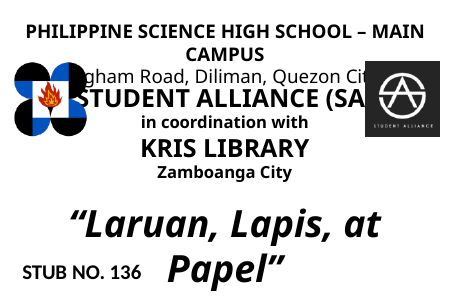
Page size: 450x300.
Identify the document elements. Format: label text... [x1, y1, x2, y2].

text_box STUB NO. 136 [7, 251, 213, 292]
picture [12, 60, 88, 137]
text_box PHILIPPINE SCIENCE HIGH SCHOOL – MAIN CAMPUS Agham Road, Diliman, Quezon City [0, 12, 450, 74]
text_box “Laruan, Lapis, at Papel” [0, 192, 450, 298]
text_box STUDENT ALLIANCE (SA) in coordination with KRIS LIBRARY Zamboanga City [0, 74, 450, 190]
picture [364, 60, 441, 137]
